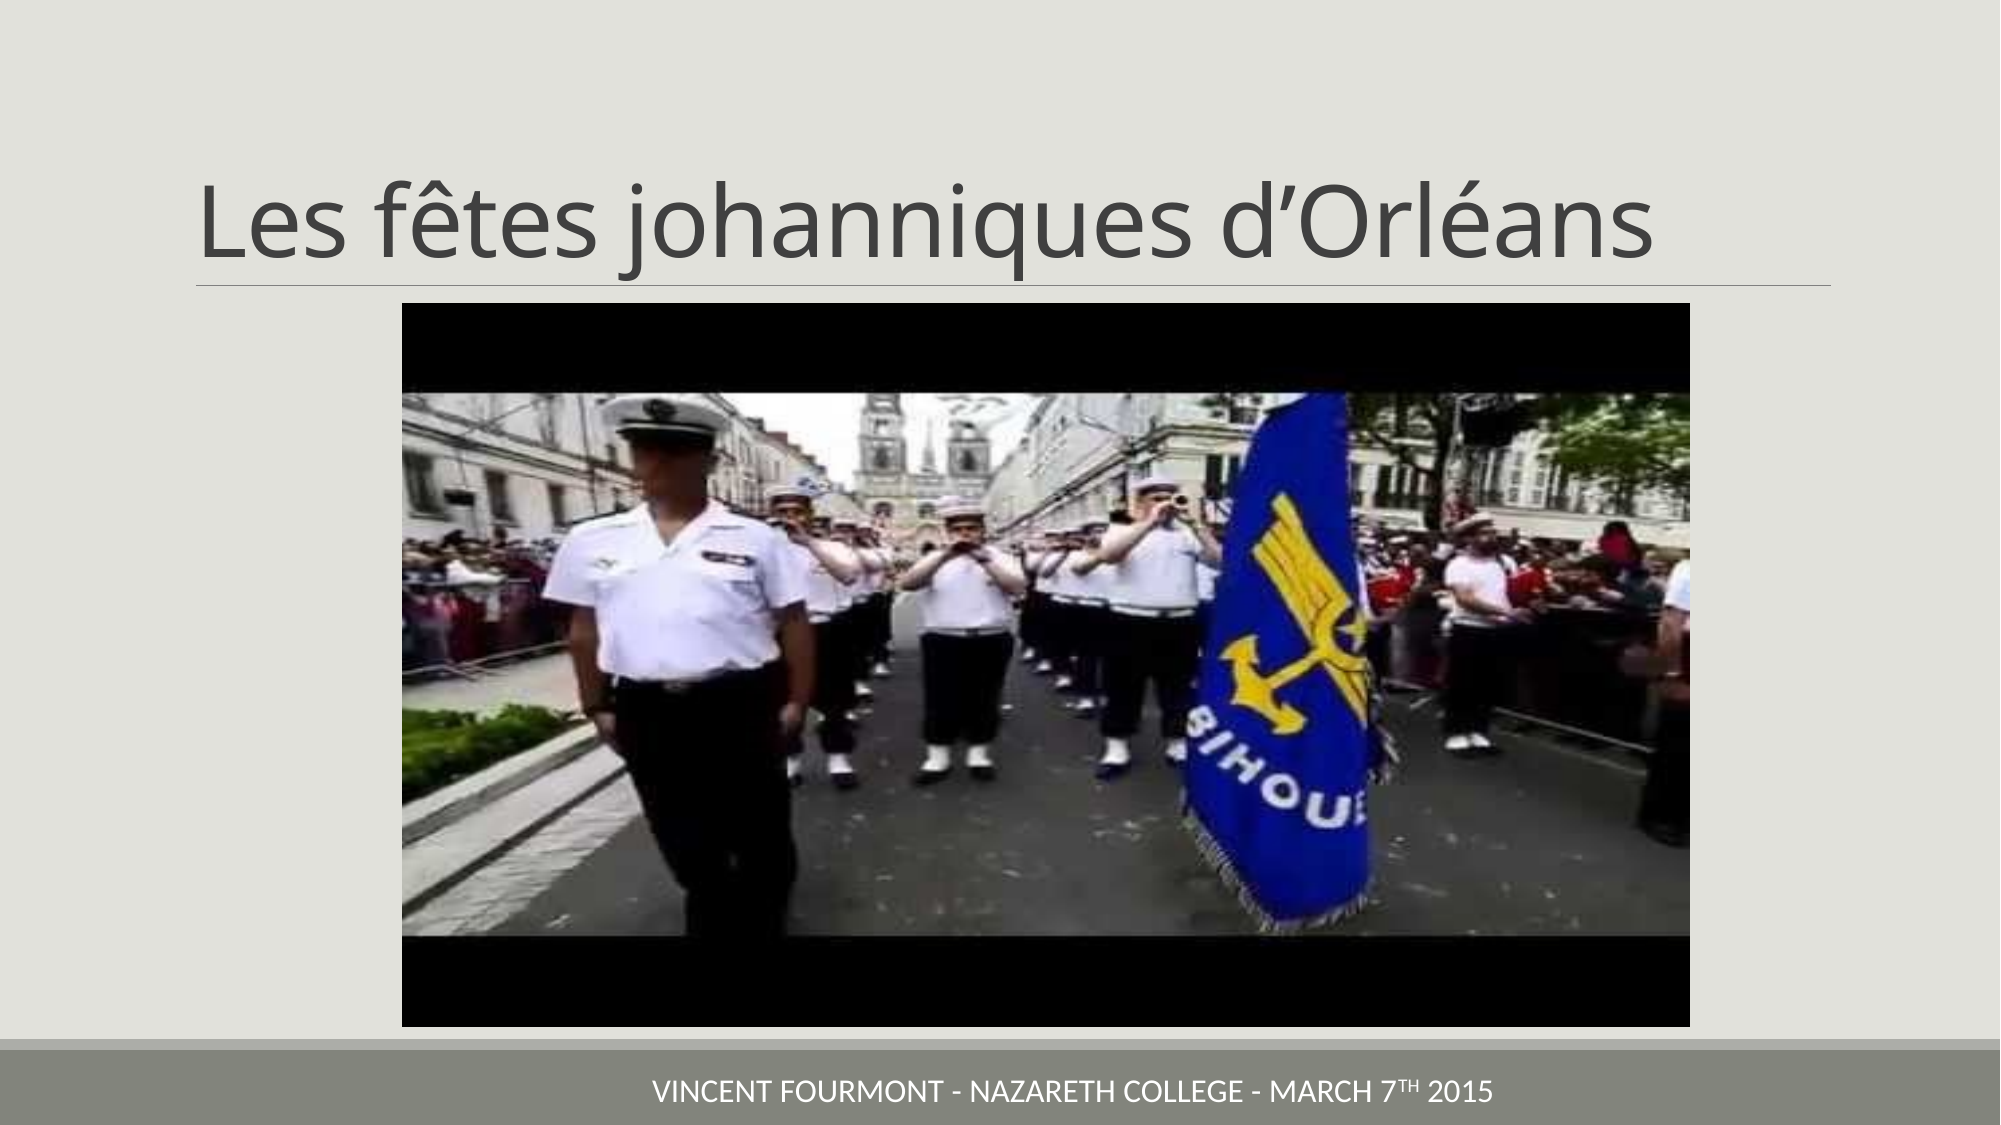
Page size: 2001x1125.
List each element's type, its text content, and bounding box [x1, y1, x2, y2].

footer Vincent FOURMONT - Nazareth College - March 7th 2015 [604, 1059, 1542, 1120]
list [400, 302, 1691, 1029]
title Les fêtes johanniques d’Orléans [180, 47, 1830, 285]
